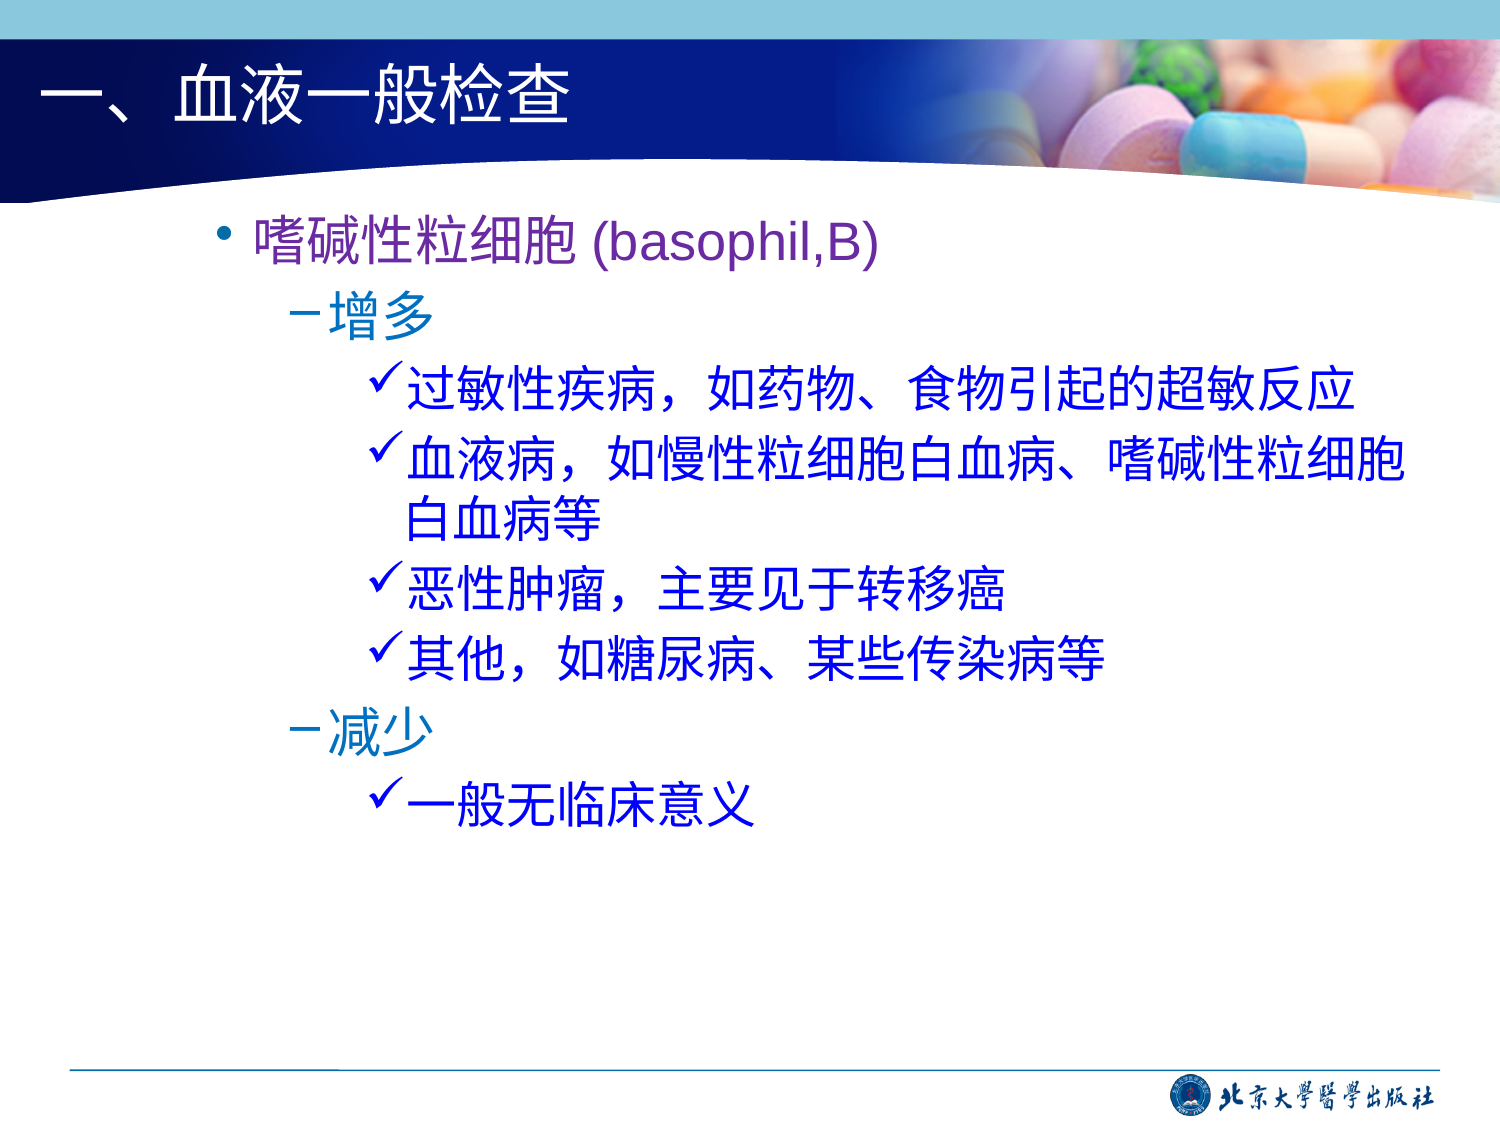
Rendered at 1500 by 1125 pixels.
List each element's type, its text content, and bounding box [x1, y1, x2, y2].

picture [1170, 1074, 1436, 1118]
title 一、血液一般检查 [23, 46, 1349, 140]
picture [0, 40, 1500, 203]
list 嗜碱性粒细胞(basophil,B) 增多 过敏性疾病，如药物、食物引起的超敏反应 血液病，如慢性粒细胞白血病、嗜碱性粒细胞白血病等 恶性肿瘤，主要见于转移癌 其他，如糖尿病、某些传染病等 减少 一般无临床意义 [49, 198, 1463, 1026]
